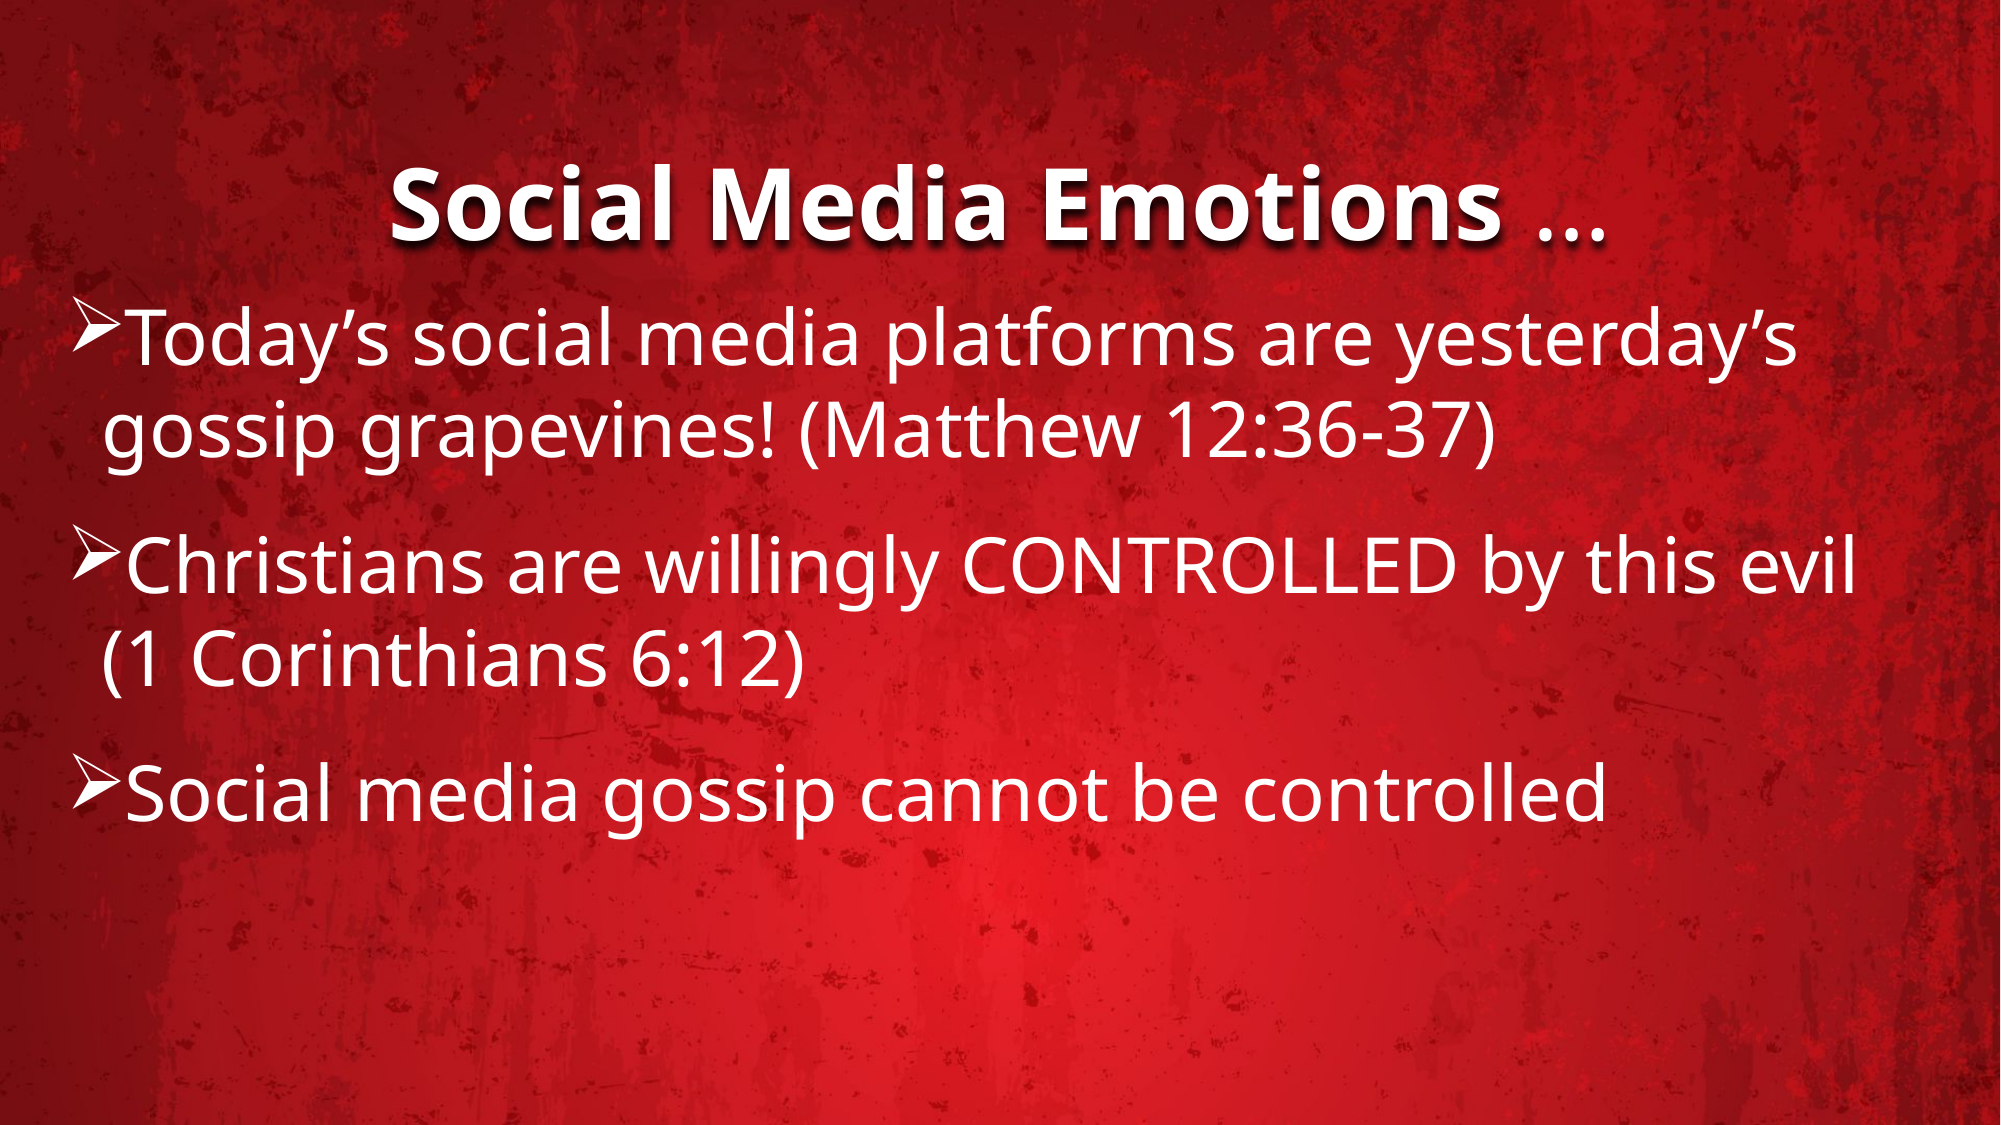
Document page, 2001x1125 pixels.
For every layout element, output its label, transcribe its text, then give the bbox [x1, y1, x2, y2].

list Today’s social media platforms are yesterday’s gossip grapevines! (Matthew 12:36-37) Christians are willingly CONTROLLED by this evil (1 Corinthians 6:12) Social media gossip cannot be controlled [51, 210, 1923, 915]
title Social Media Emotions … [137, 59, 1863, 210]
picture [0, 0, 2001, 1125]
